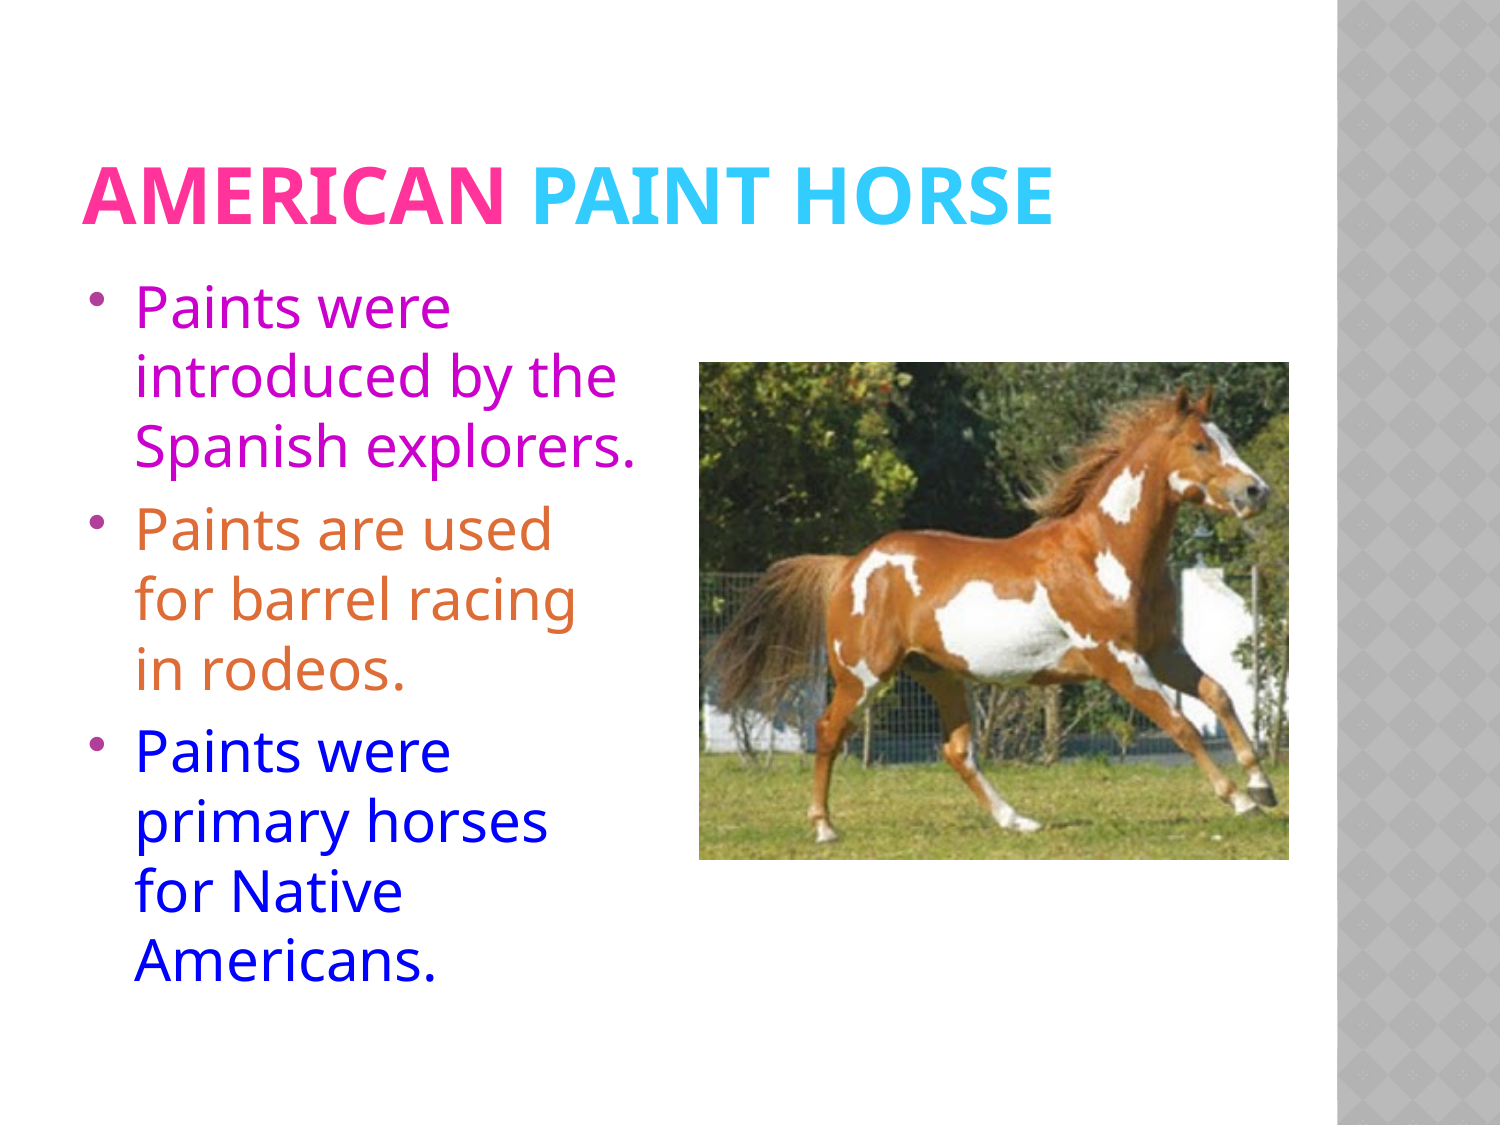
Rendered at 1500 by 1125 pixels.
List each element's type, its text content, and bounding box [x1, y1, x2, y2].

picture [699, 361, 1290, 860]
list Paints were introduced by the Spanish explorers. Paints are used for barrel racing in rodeos. Paints were primary horses for Native Americans. [75, 262, 653, 1005]
title American Paint Horse [75, 52, 1263, 240]
